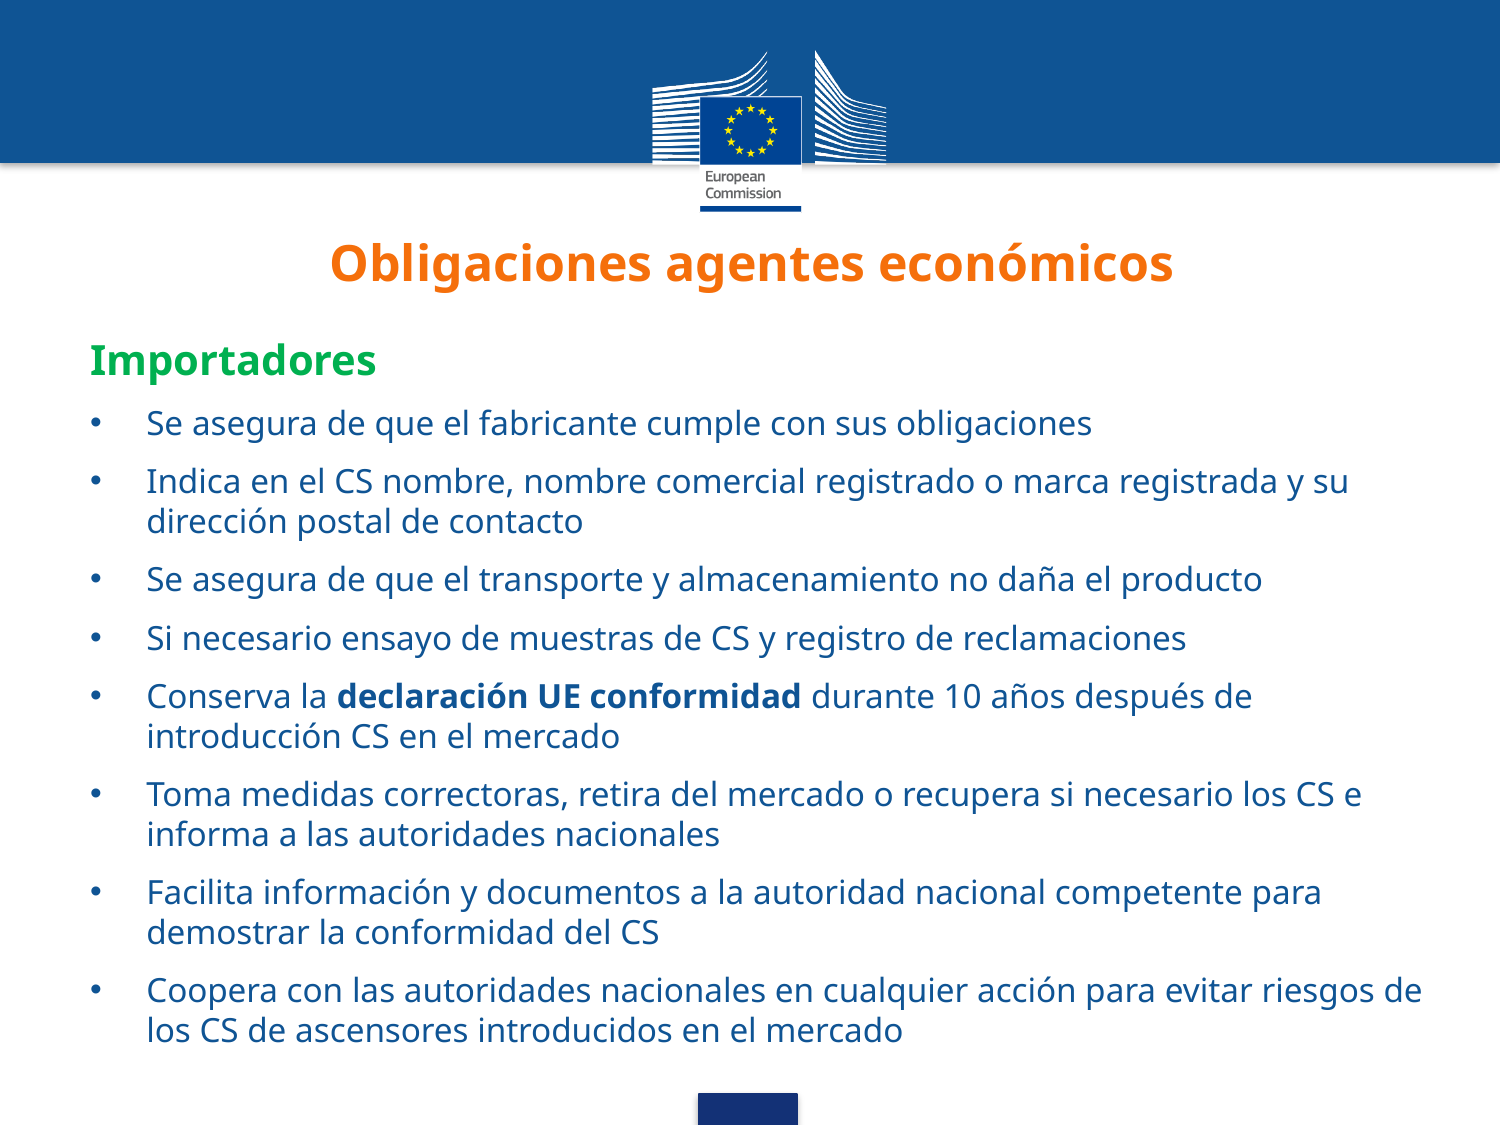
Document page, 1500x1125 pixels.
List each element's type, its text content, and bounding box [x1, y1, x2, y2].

list Importadores Se asegura de que el fabricante cumple con sus obligaciones Indica en el CS nombre, nombre comercial registrado o marca registrada y su dirección postal de contacto Se asegura de que el transporte y almacenamiento no daña el producto Si necesario ensayo de muestras de CS y registro de reclamaciones Conserva la declaración UE conformidad durante 10 años después de introducción CS en el mercado Toma medidas correctoras, retira del mercado o recupera si necesario los CS e informa a las autoridades nacionales Facilita información y documentos a la autoridad nacional competente para demostrar la conformidad del CS Coopera con las autoridades nacionales en cualquier acción para evitar riesgos de los CS de ascensores introducidos en el mercado [74, 326, 1459, 1048]
title Obligaciones agentes económicos [76, 184, 1428, 326]
